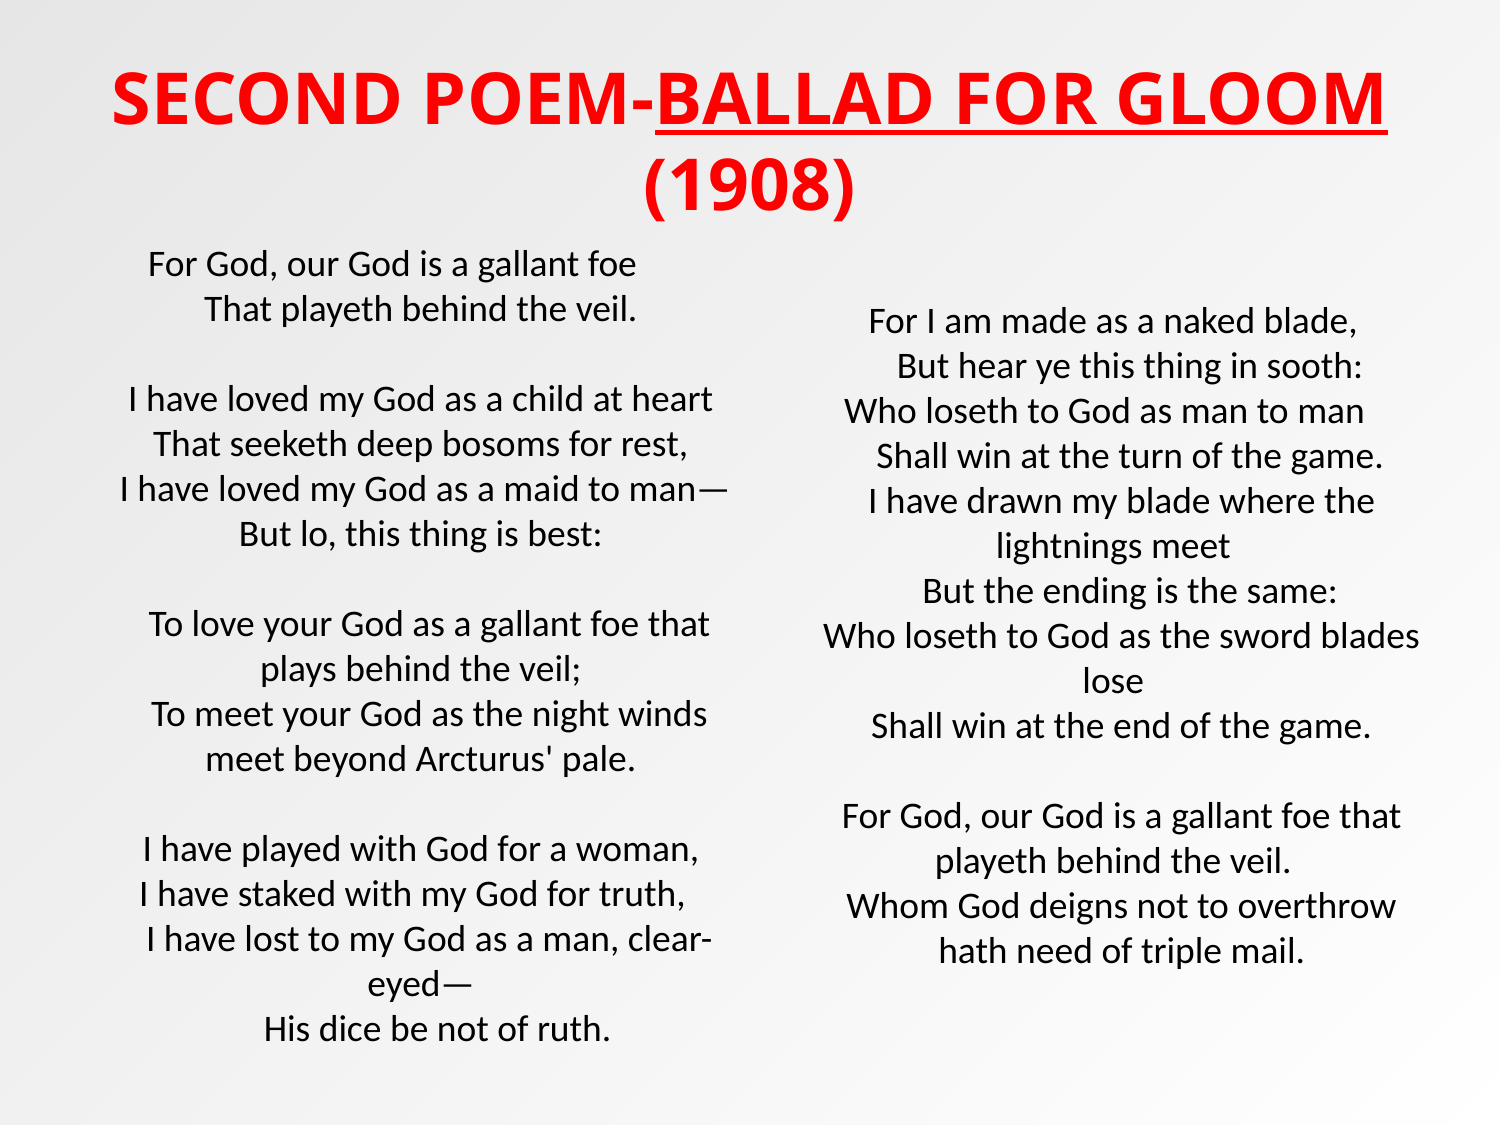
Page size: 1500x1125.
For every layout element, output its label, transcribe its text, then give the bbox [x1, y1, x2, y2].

title SECOND POEM-BALLAD FOR GLOOM (1908) [74, 44, 1426, 233]
text_box For I am made as a naked blade, But hear ye this thing in sooth: Who loseth to God as man to man Shall win at the turn of the game. I have drawn my blade where the lightnings meet But the ending is the same: Who loseth to God as the sword blades lose Shall win at the end of the game. For God, our God is a gallant foe that playeth behind the veil. Whom God deigns not to overthrow hath need of triple mail. [797, 243, 1447, 1024]
list For God, our God is a gallant foe That playeth behind the veil. I have loved my God as a child at heart That seeketh deep bosoms for rest, I have loved my God as a maid to man— But lo, this thing is best: To love your God as a gallant foe that plays behind the veil; To meet your God as the night winds meet beyond Arcturus' pale. I have played with God for a woman, I have staked with my God for truth, I have lost to my God as a man, clear-eyed— His dice be not of ruth. [40, 231, 762, 1095]
